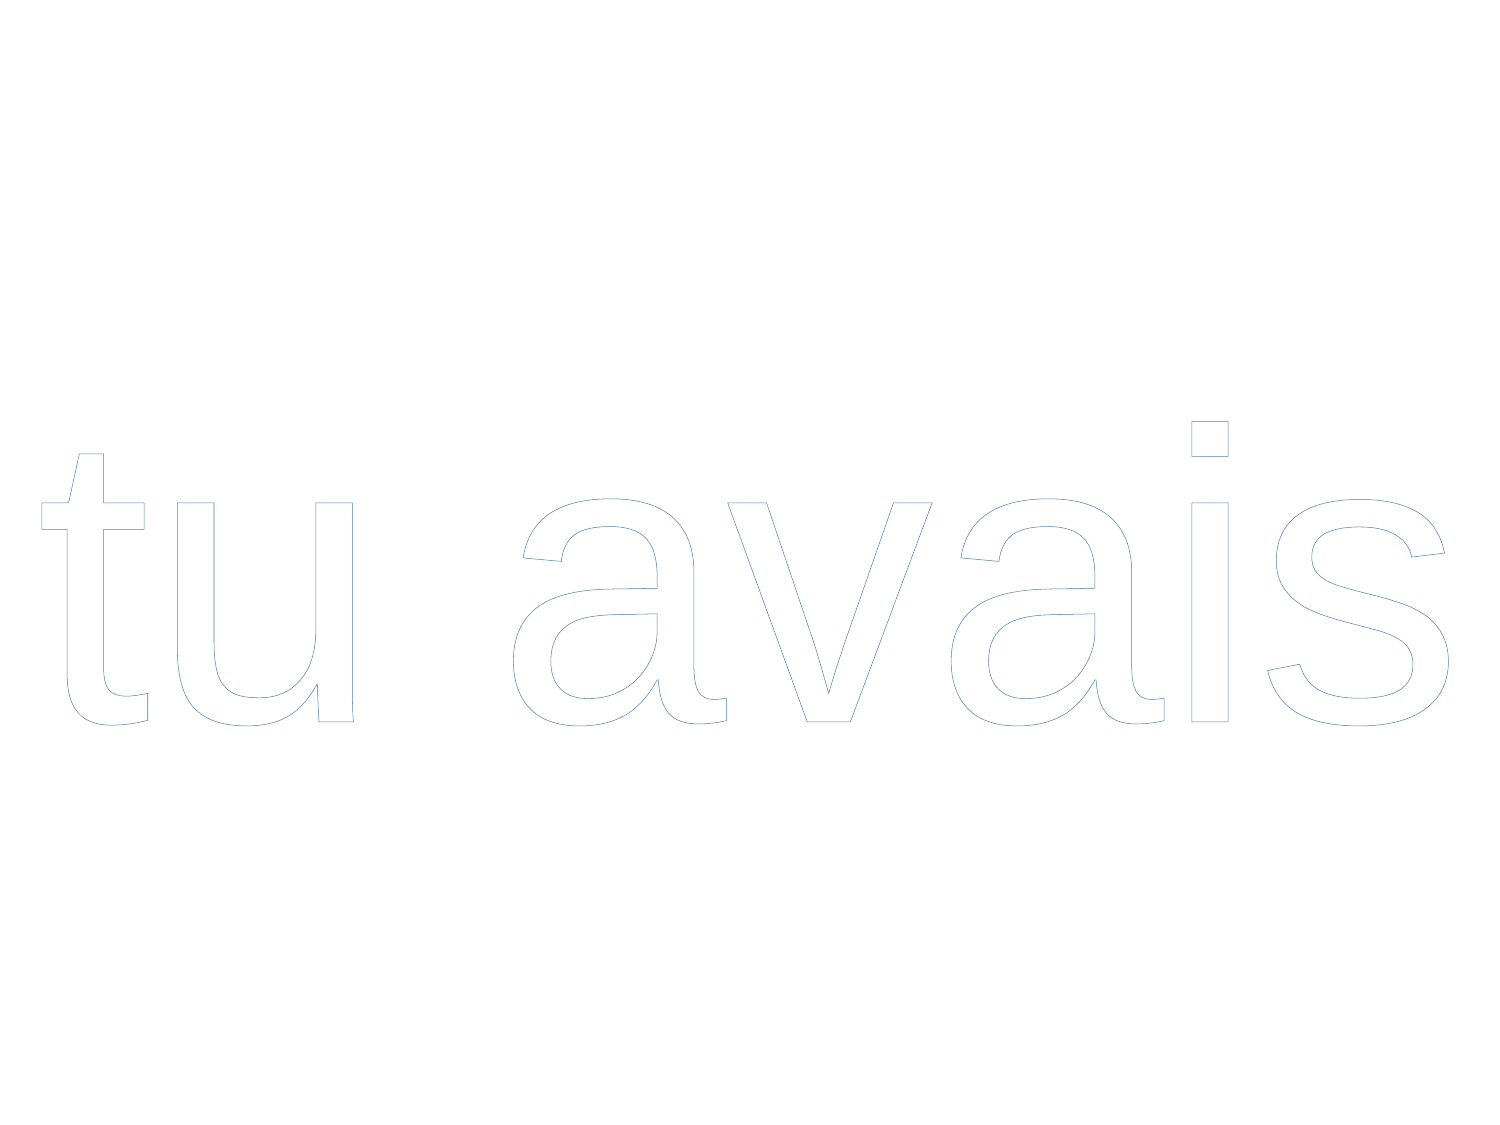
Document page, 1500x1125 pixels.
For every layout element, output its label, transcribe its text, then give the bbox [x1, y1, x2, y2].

text_box tu avais [0, 299, 1500, 813]
